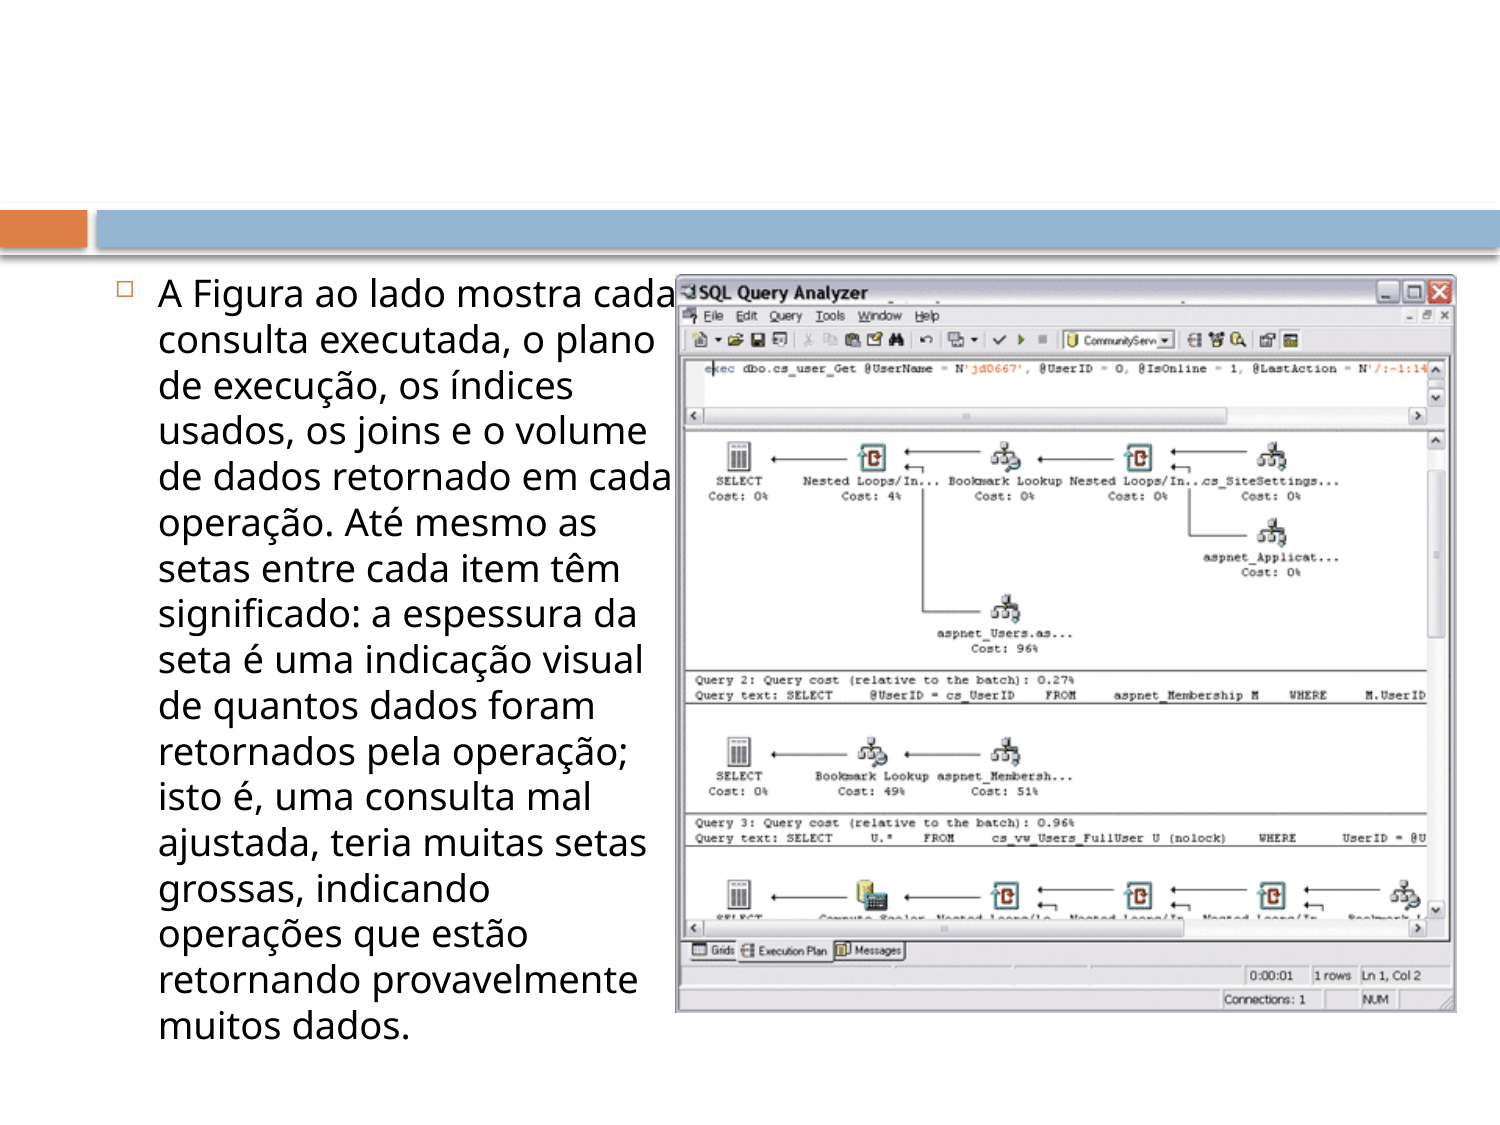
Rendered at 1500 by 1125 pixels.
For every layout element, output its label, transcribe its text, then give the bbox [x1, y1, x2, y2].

picture [674, 274, 1457, 1013]
list A Figura ao lado mostra cada consulta executada, o plano de execução, os índices usados, os joins e o volume de dados retornado em cada operação. Até mesmo as setas entre cada item têm significado: a espessura da seta é uma indicação visual de quantos dados foram retornados pela operação; isto é, uma consulta mal ajustada, teria muitas setas grossas, indicando operações que estão retornando provavelmente muitos dados. [100, 262, 700, 1088]
